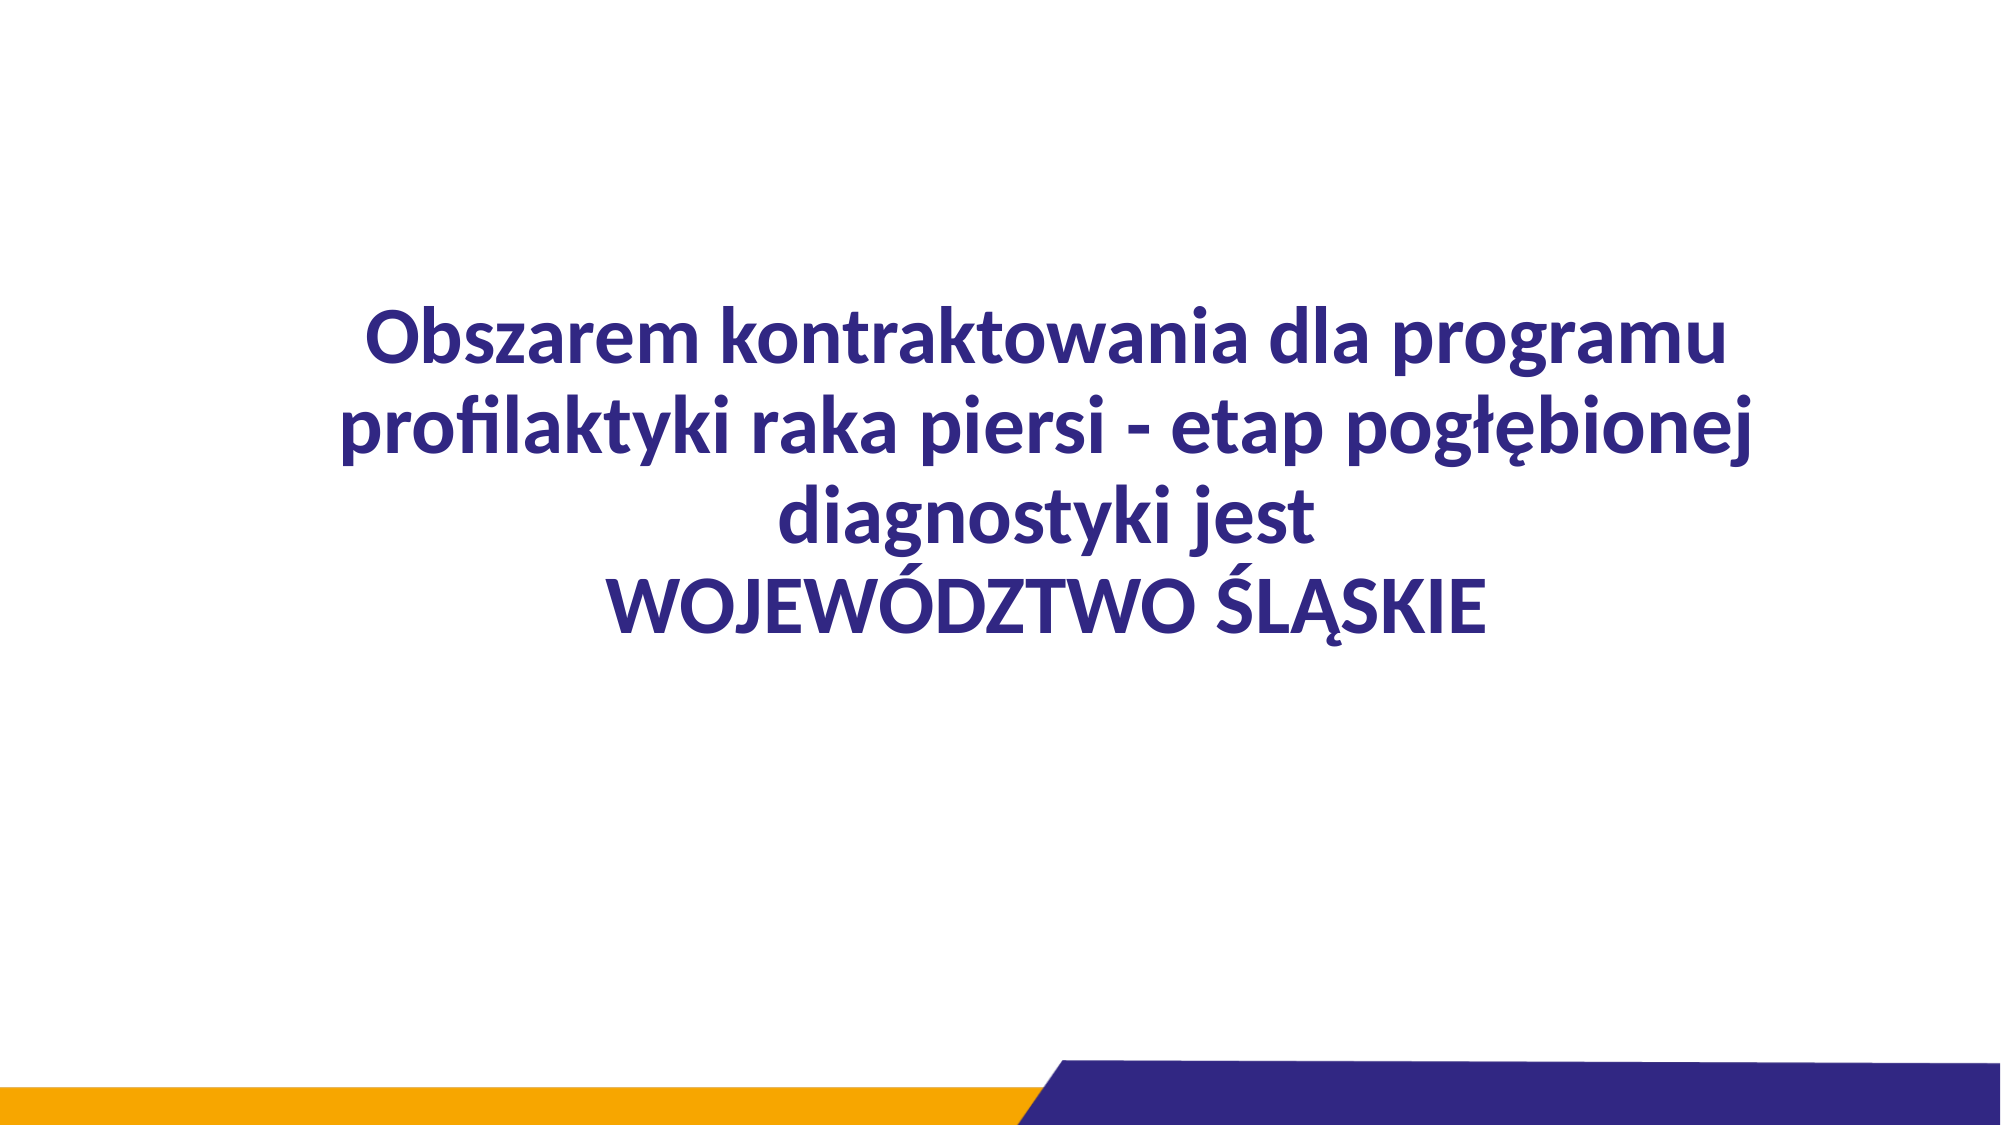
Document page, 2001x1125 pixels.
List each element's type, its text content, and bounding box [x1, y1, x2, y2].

title Obszarem kontraktowania dla programu profilaktyki raka piersi - etap pogłębionej diagnostyki jest WOJEWÓDZTWO ŚLĄSKIE [294, 46, 1800, 997]
picture [0, 1060, 2001, 1125]
